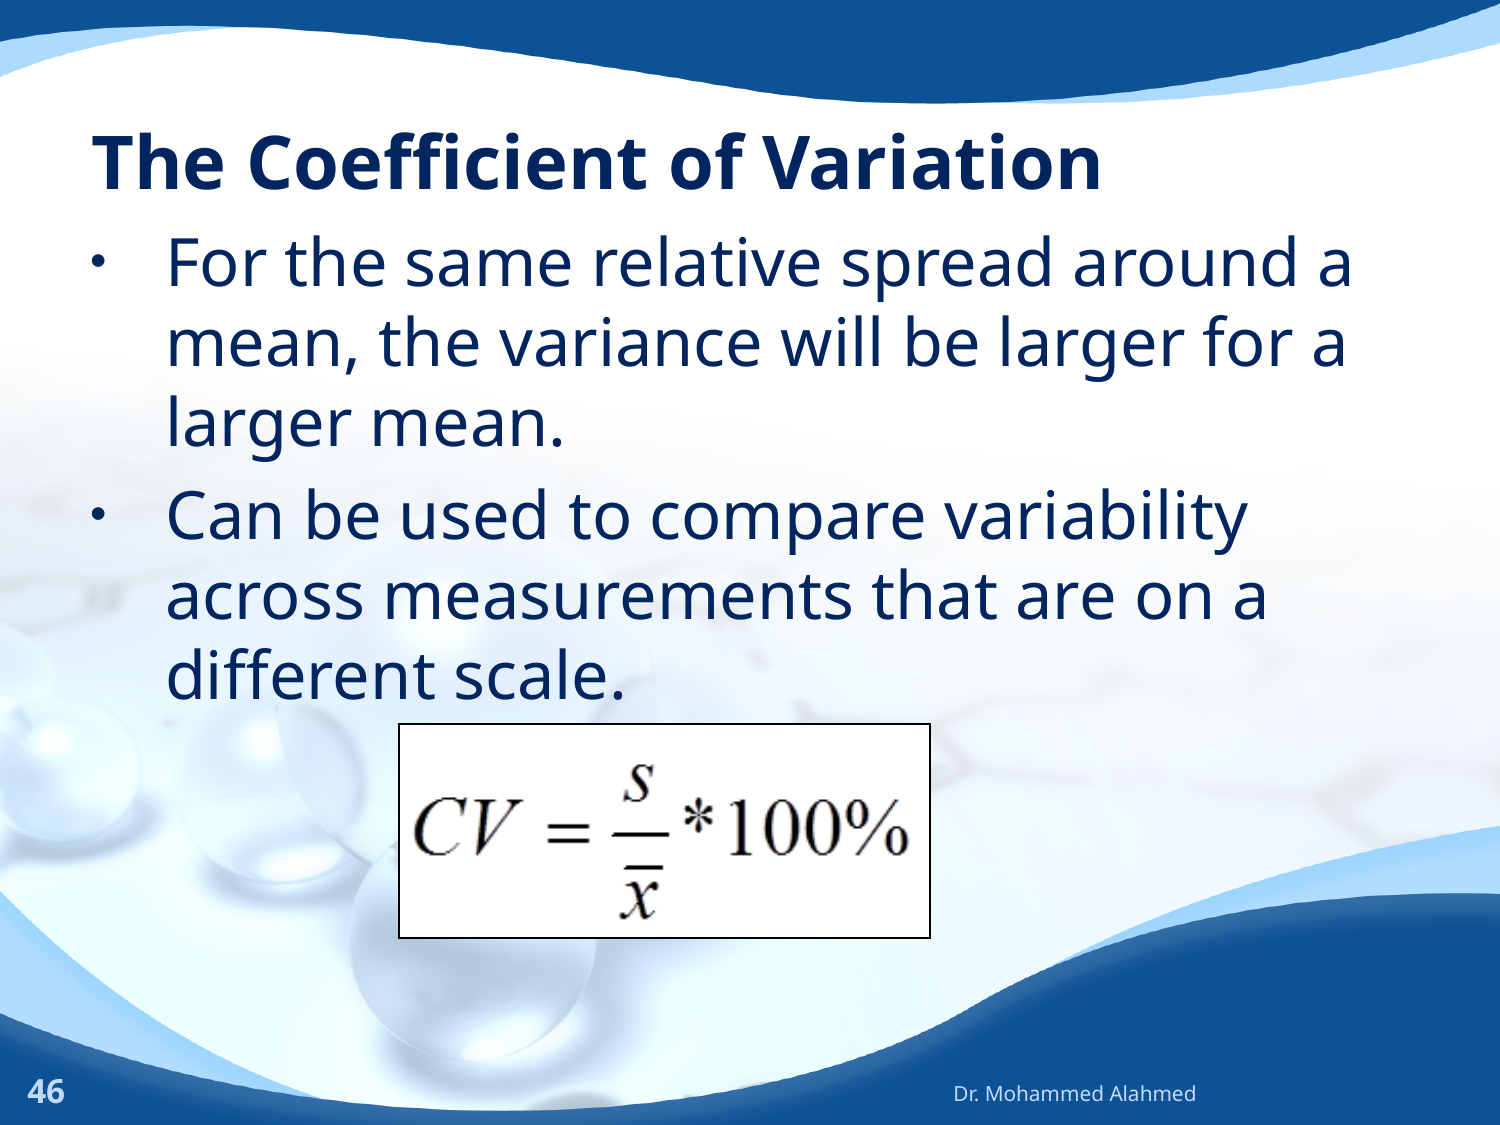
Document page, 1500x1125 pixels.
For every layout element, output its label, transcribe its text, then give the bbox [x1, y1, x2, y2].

footer Dr. Mohammed Alahmed [837, 1073, 1313, 1125]
title The Coefficient of Variation [76, 107, 1427, 213]
slide_number 46 [12, 1062, 363, 1123]
picture [0, 0, 1500, 1125]
list For the same relative spread around a mean, the variance will be larger for a larger mean. Can be used to compare variability across measurements that are on a different scale. [75, 212, 1425, 1005]
